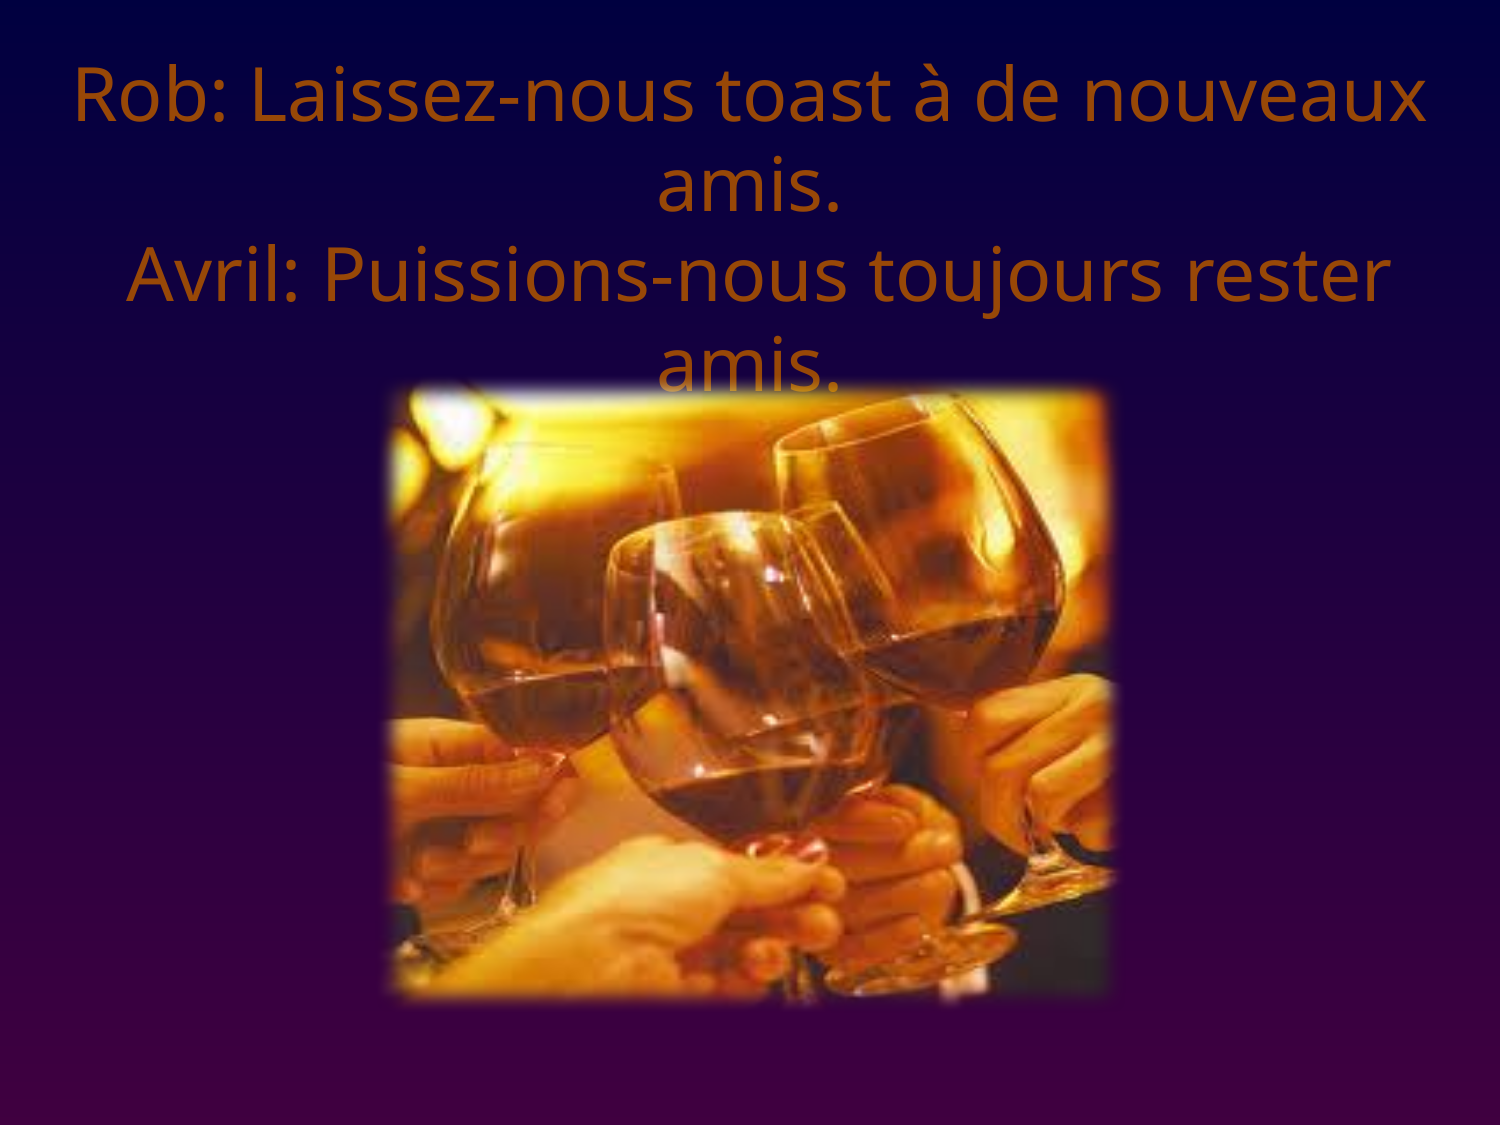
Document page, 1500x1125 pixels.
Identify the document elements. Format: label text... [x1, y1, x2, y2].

title Rob: Laissez-nous toast à de nouveaux amis. Avril: Puissions-nous toujours rester amis. [0, 99, 1500, 463]
picture [374, 374, 1126, 1013]
